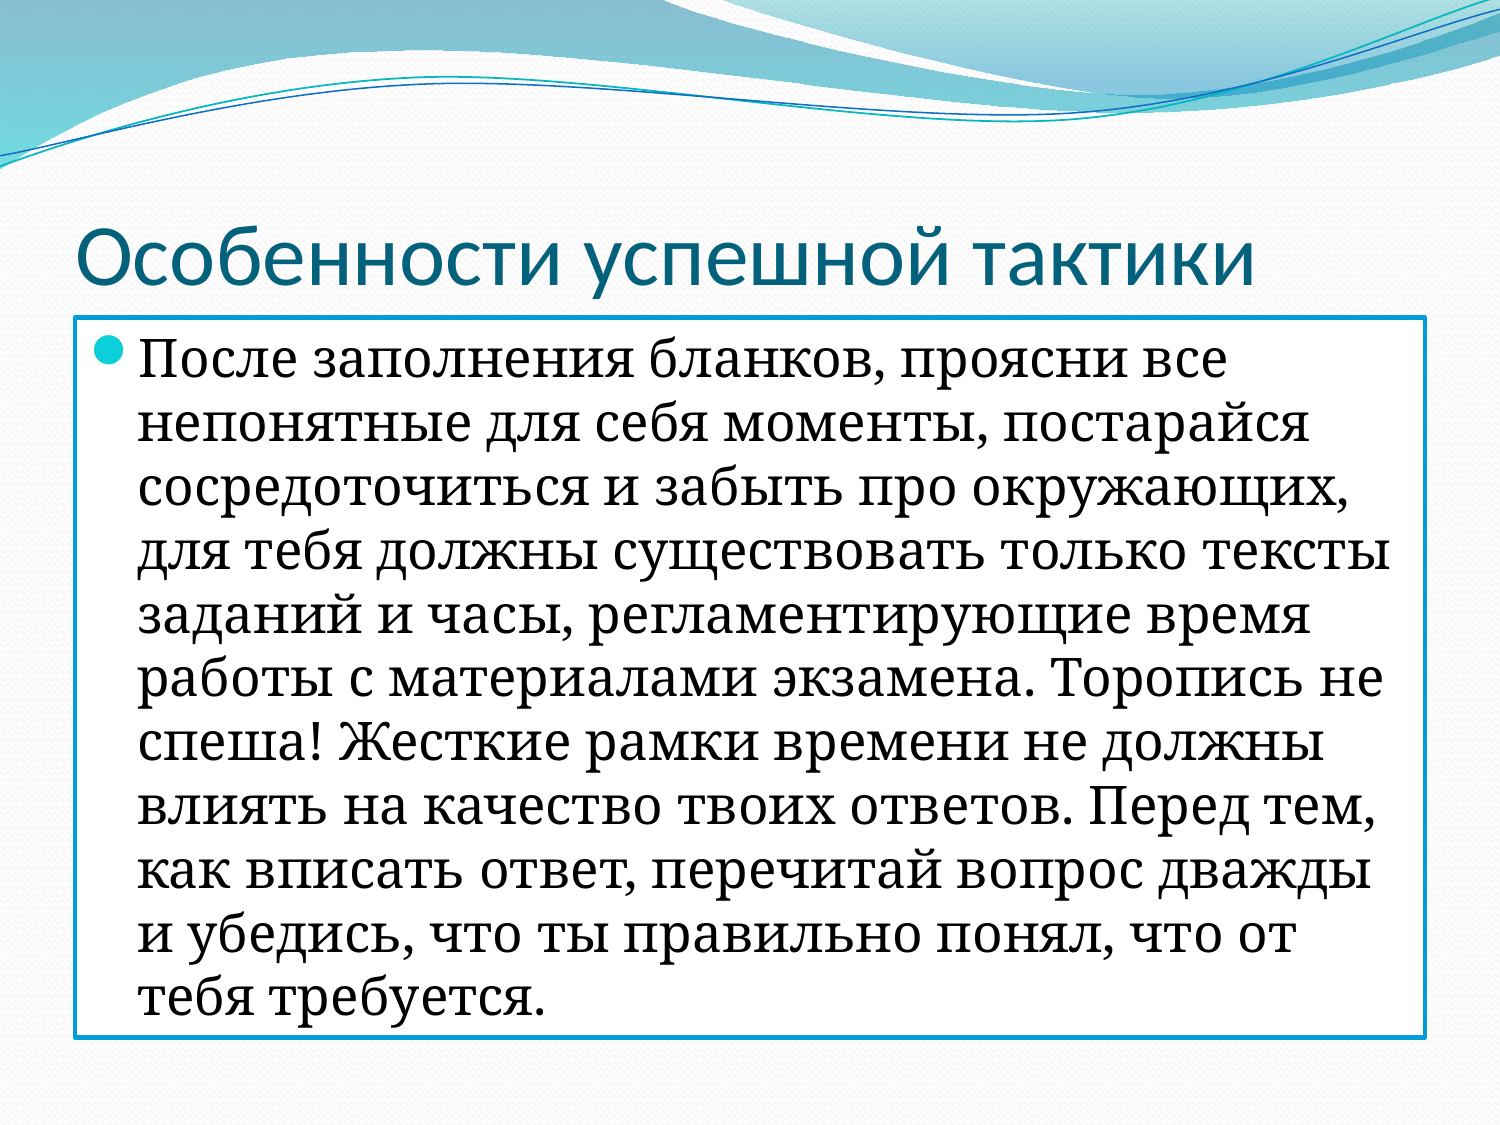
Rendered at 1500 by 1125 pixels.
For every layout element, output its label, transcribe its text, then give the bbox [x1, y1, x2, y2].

list После заполнения бланков, проясни все непонятные для себя моменты, постарайся сосредоточиться и забыть про окружающих, для тебя должны существовать только тексты заданий и часы, регламентирующие время работы с материалами экзамена. Торопись не спеша! Жесткие рамки времени не должны влиять на качество твоих ответов. Перед тем, как вписать ответ, перечитай вопрос дважды и убедись, что ты правильно понял, что от тебя требуется. [73, 315, 1427, 1040]
title Особенности успешной тактики [75, 115, 1425, 303]
